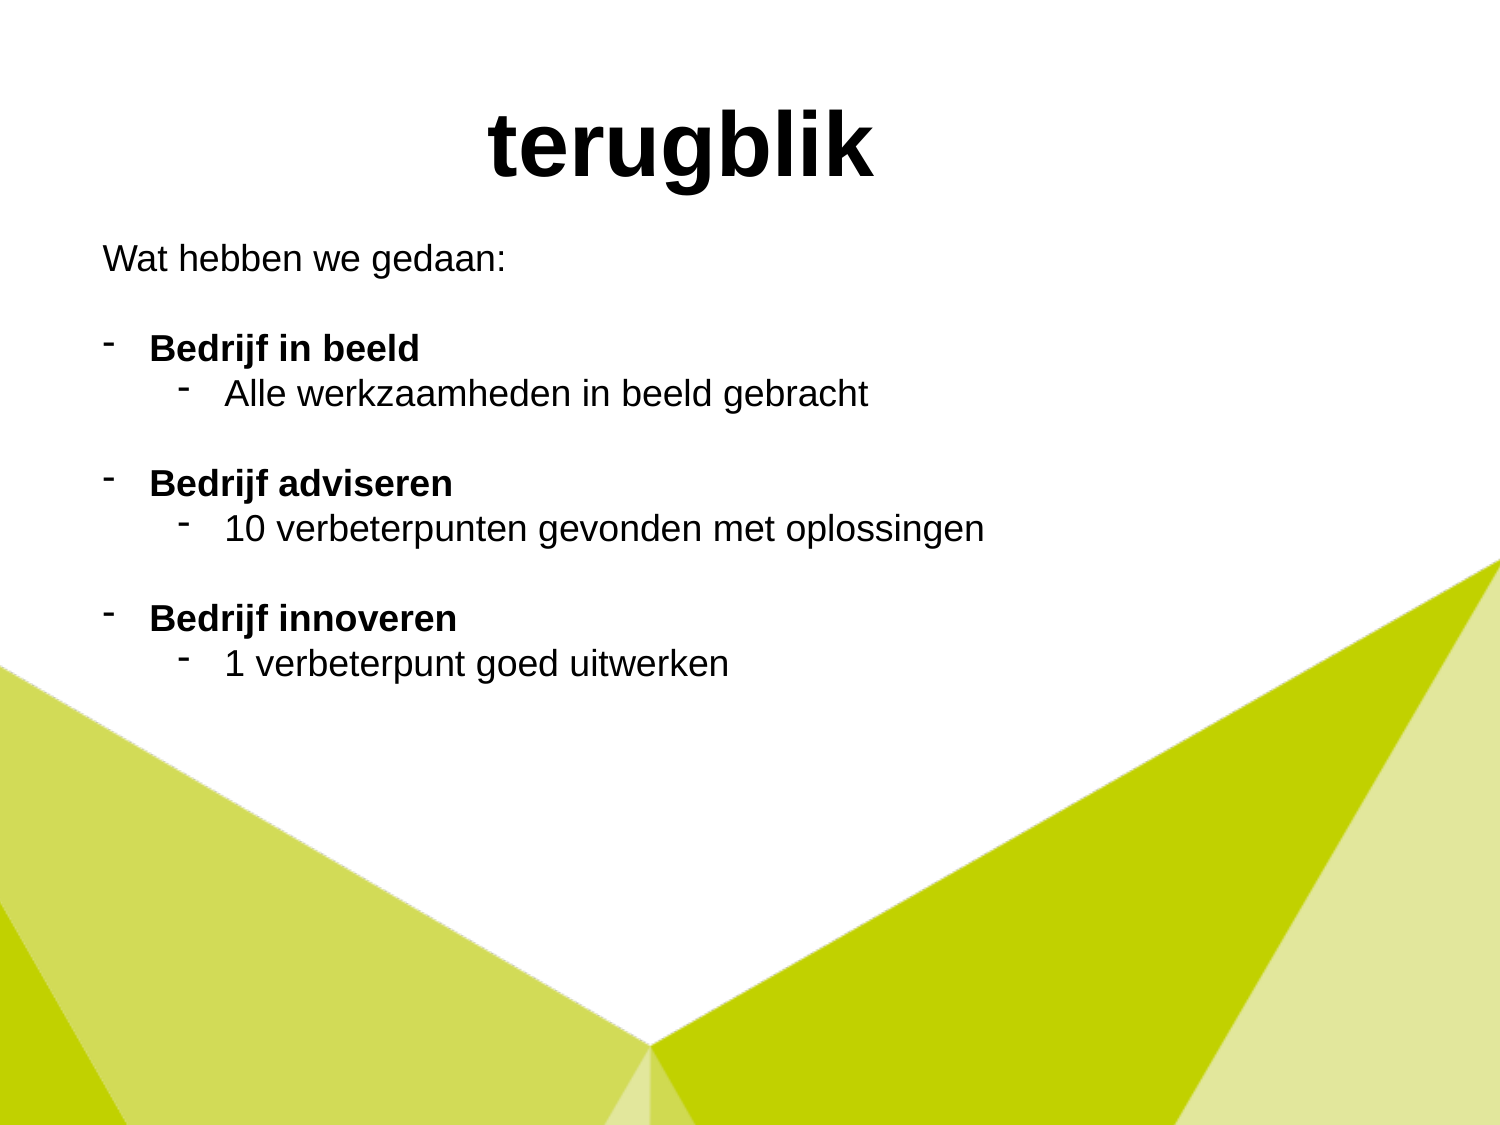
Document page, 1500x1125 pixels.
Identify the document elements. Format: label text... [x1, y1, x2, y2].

picture [0, 485, 1500, 1125]
text_box terugblik [65, 77, 1297, 202]
text_box Wat hebben we gedaan: Bedrijf in beeld Alle werkzaamheden in beeld gebracht Bedrijf adviseren 10 verbeterpunten gevonden met oplossingen Bedrijf innoveren 1 verbeterpunt goed uitwerken [87, 226, 1382, 483]
